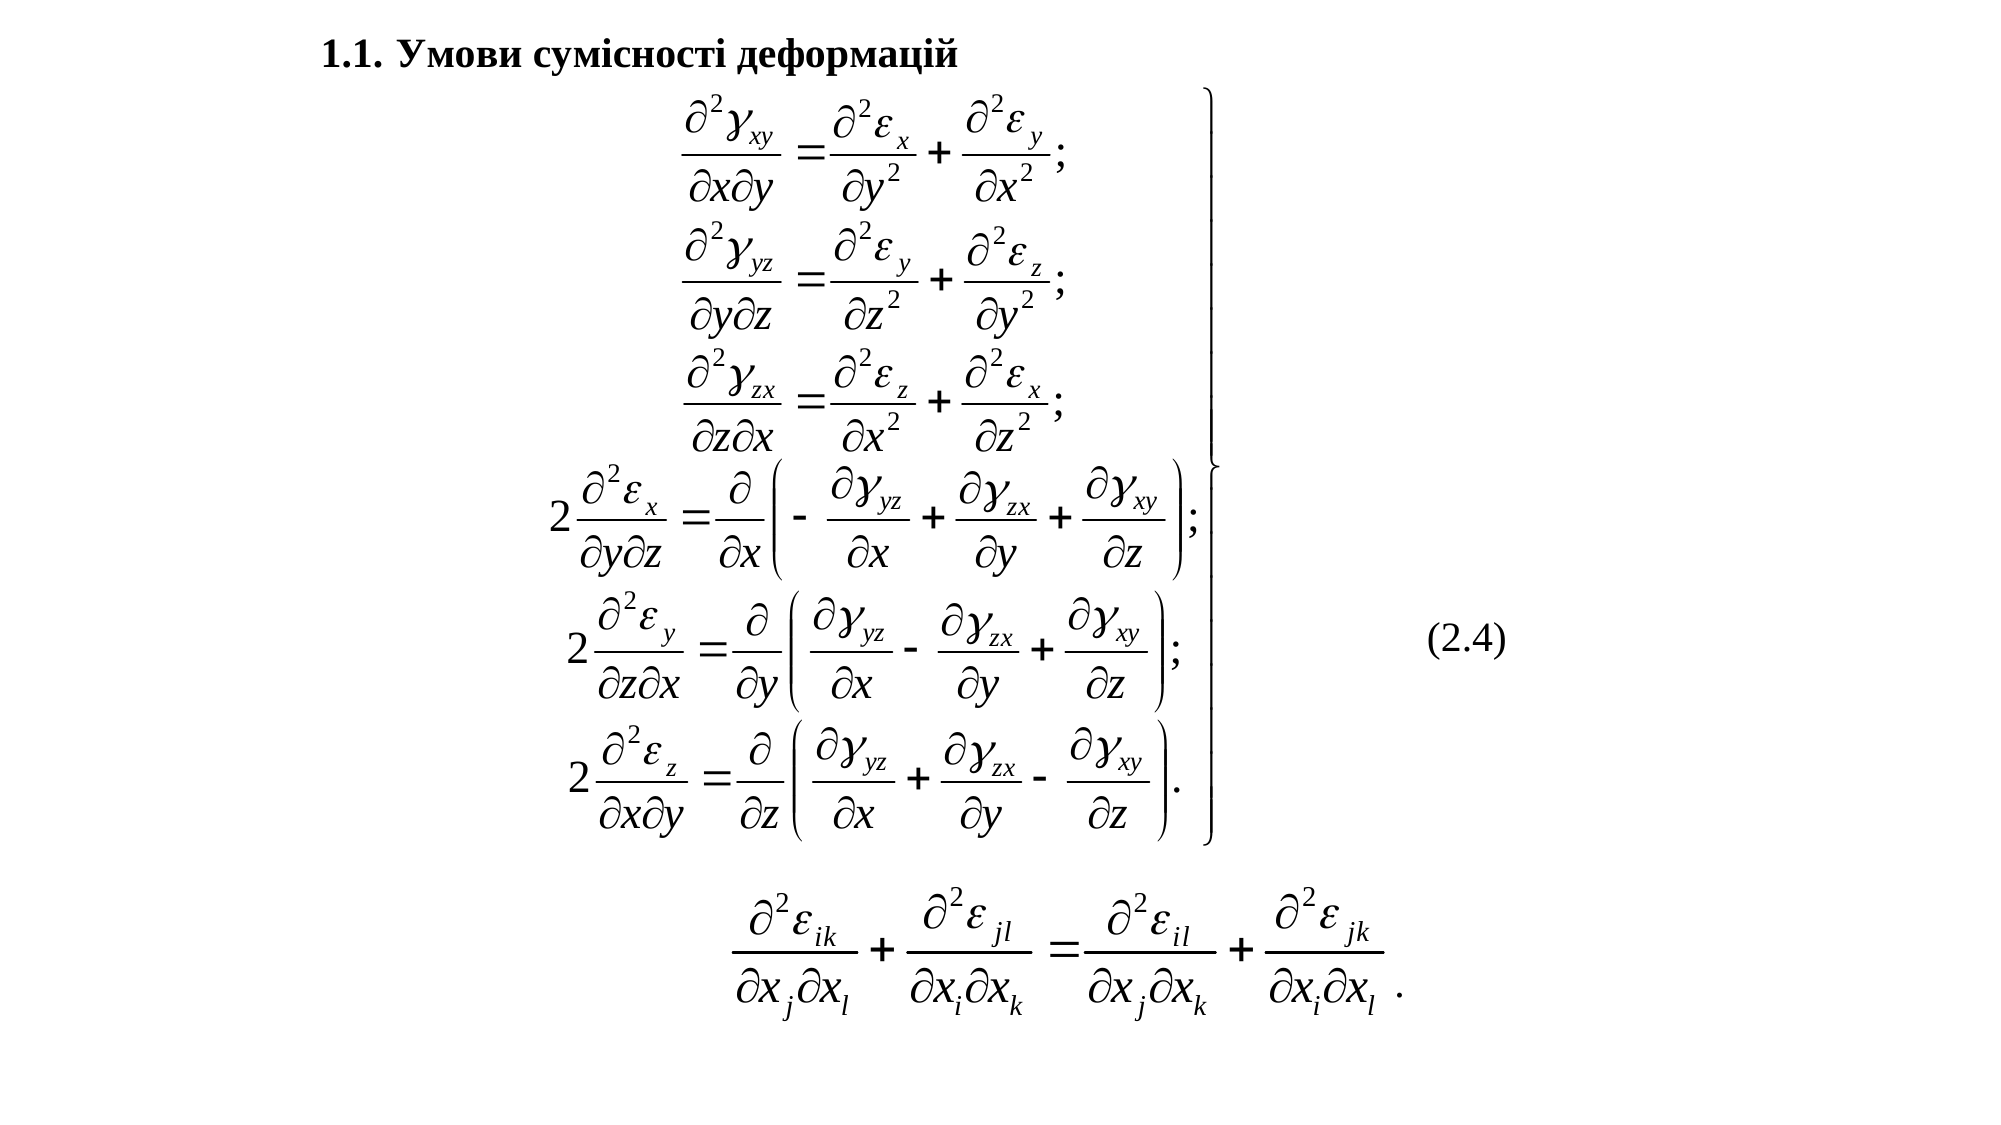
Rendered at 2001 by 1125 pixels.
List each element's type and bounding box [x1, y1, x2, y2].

text_box [246, 28, 1882, 1111]
